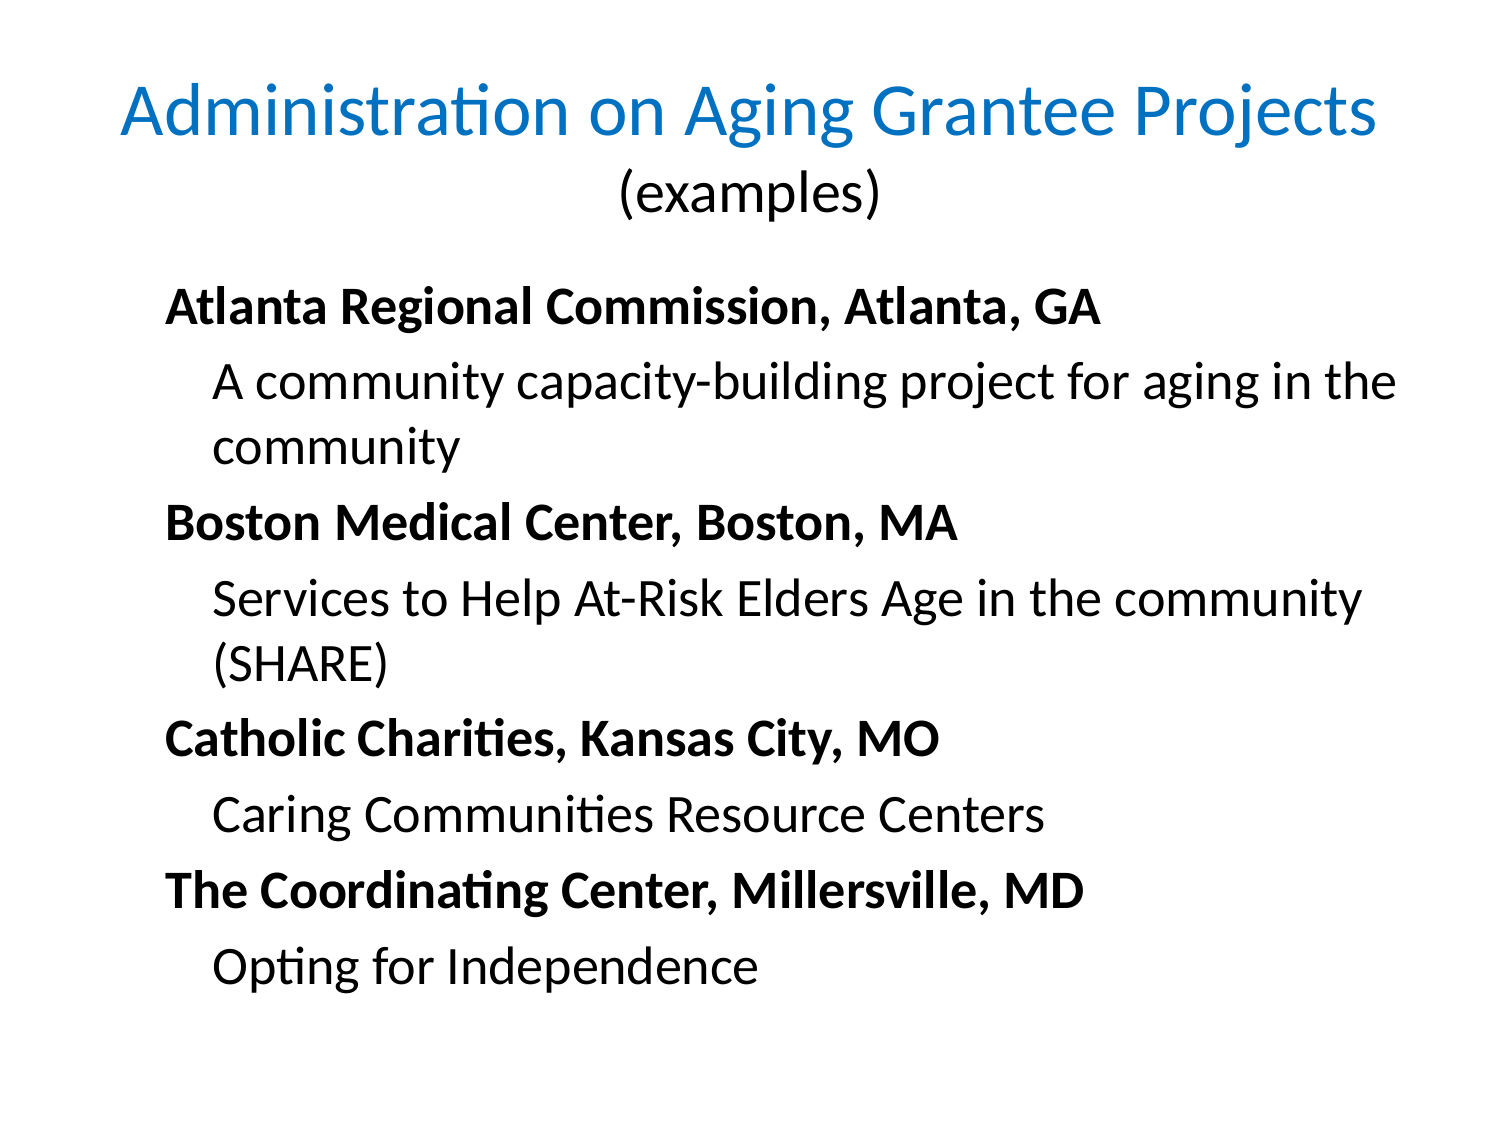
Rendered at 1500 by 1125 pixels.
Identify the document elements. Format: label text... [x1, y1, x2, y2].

list Atlanta Regional Commission, Atlanta, GA A community capacity-building project for aging in the community Boston Medical Center, Boston, MA Services to Help At-Risk Elders Age in the community (SHARE) Catholic Charities, Kansas City, MO Caring Communities Resource Centers The Coordinating Center, Millersville, MD Opting for Independence [75, 262, 1425, 1005]
title Administration on Aging Grantee Projects (examples) [75, 45, 1425, 233]
